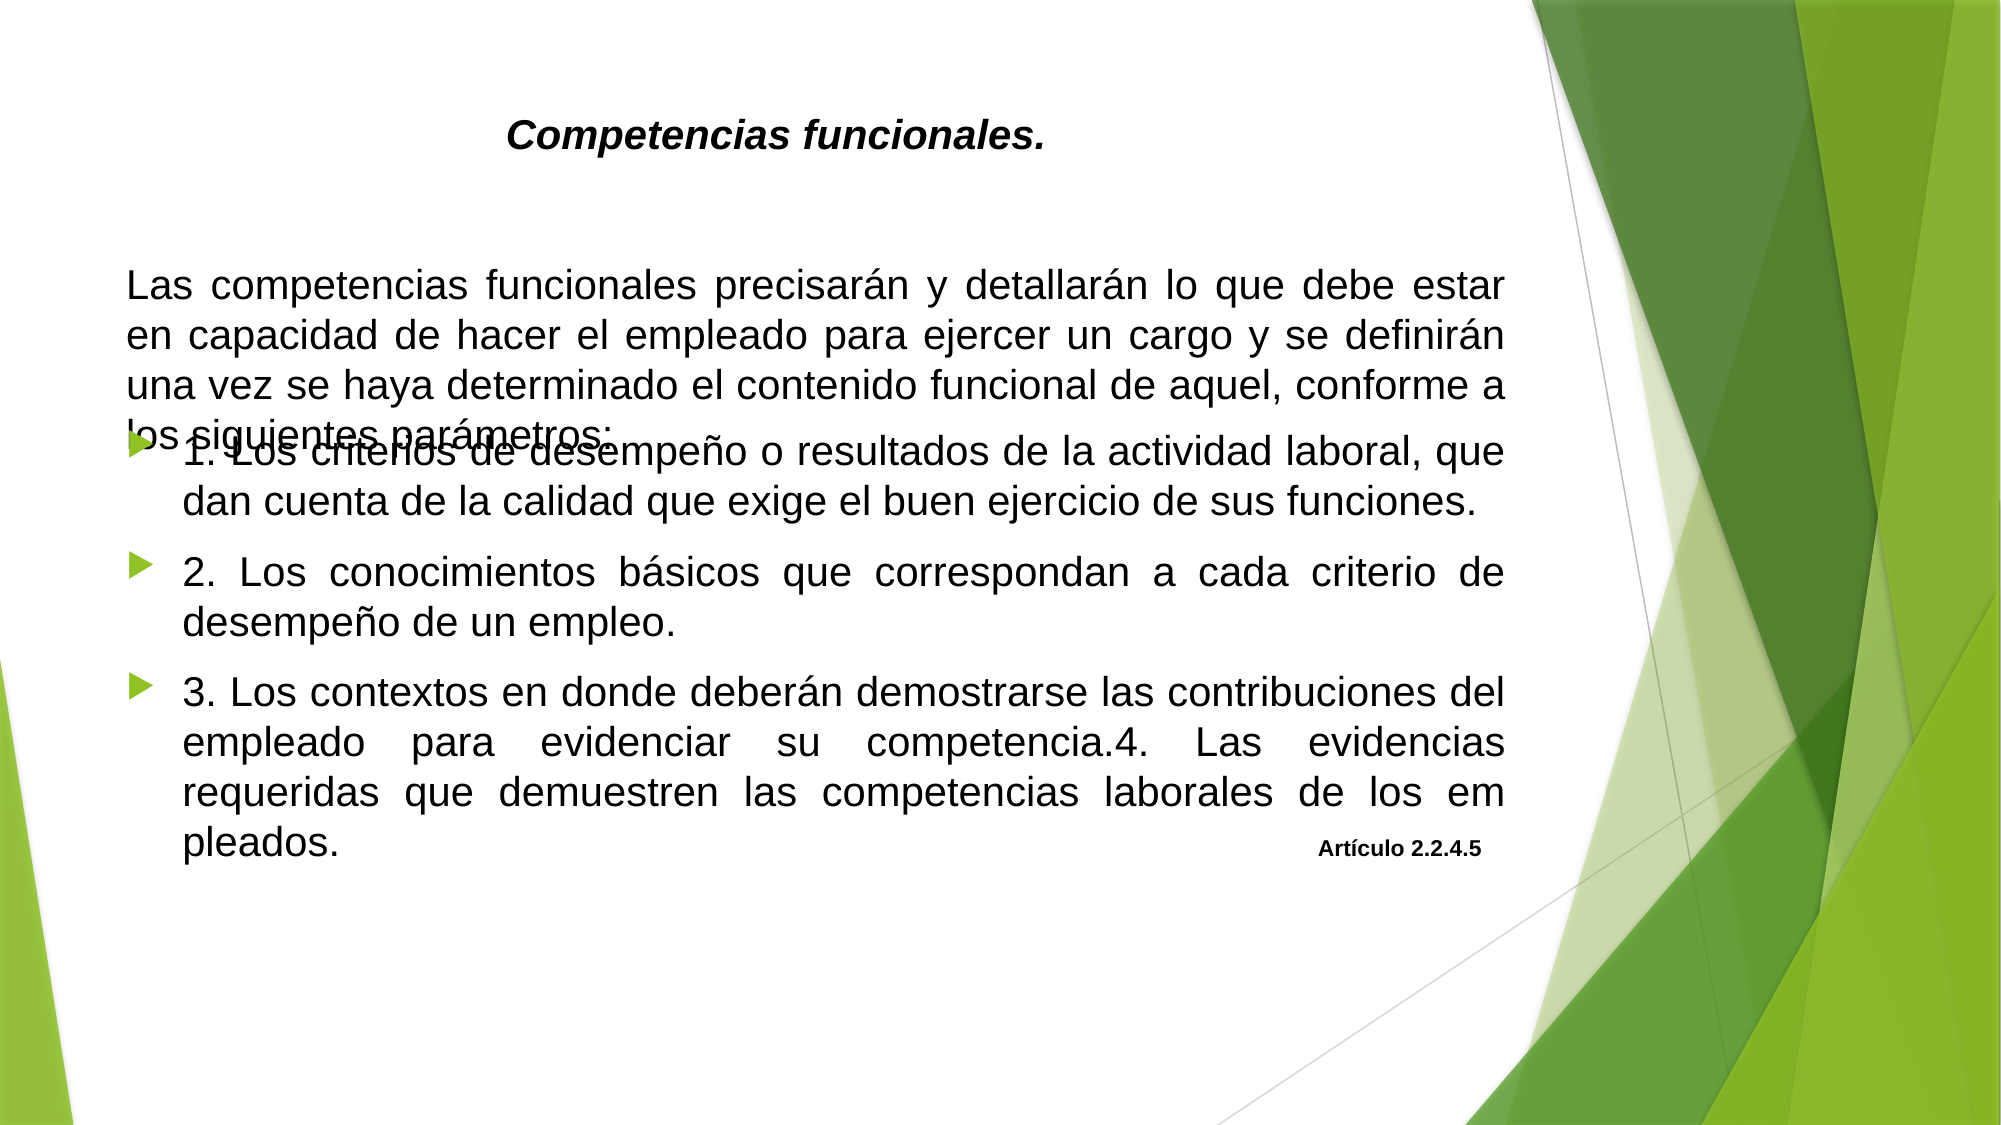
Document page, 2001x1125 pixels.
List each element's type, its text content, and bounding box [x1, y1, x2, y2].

title Competencias funcionales. Las competencias funcionales precisarán y detallarán lo que debe estar en capacidad de hacer el empleado para ejercer un cargo y se definirán una vez se haya determinado el contenido funcional de aquel, conforme a los siguientes parámetros: [111, 99, 1522, 355]
list 1. Los criterios de desempeño o resultados de la actividad laboral, que dan cuenta de la calidad que exige el buen ejercicio de sus funciones. 2. Los conocimientos básicos que correspondan a cada criterio de desempeño de un empleo. 3. Los contextos en donde deberán demostrarse las contribuciones del empleado para evidenciar su competencia.4. Las evidencias requeridas que demuestren las competencias laborales de los em­pleados. Artículo 2.2.4.5 [111, 415, 1522, 991]
